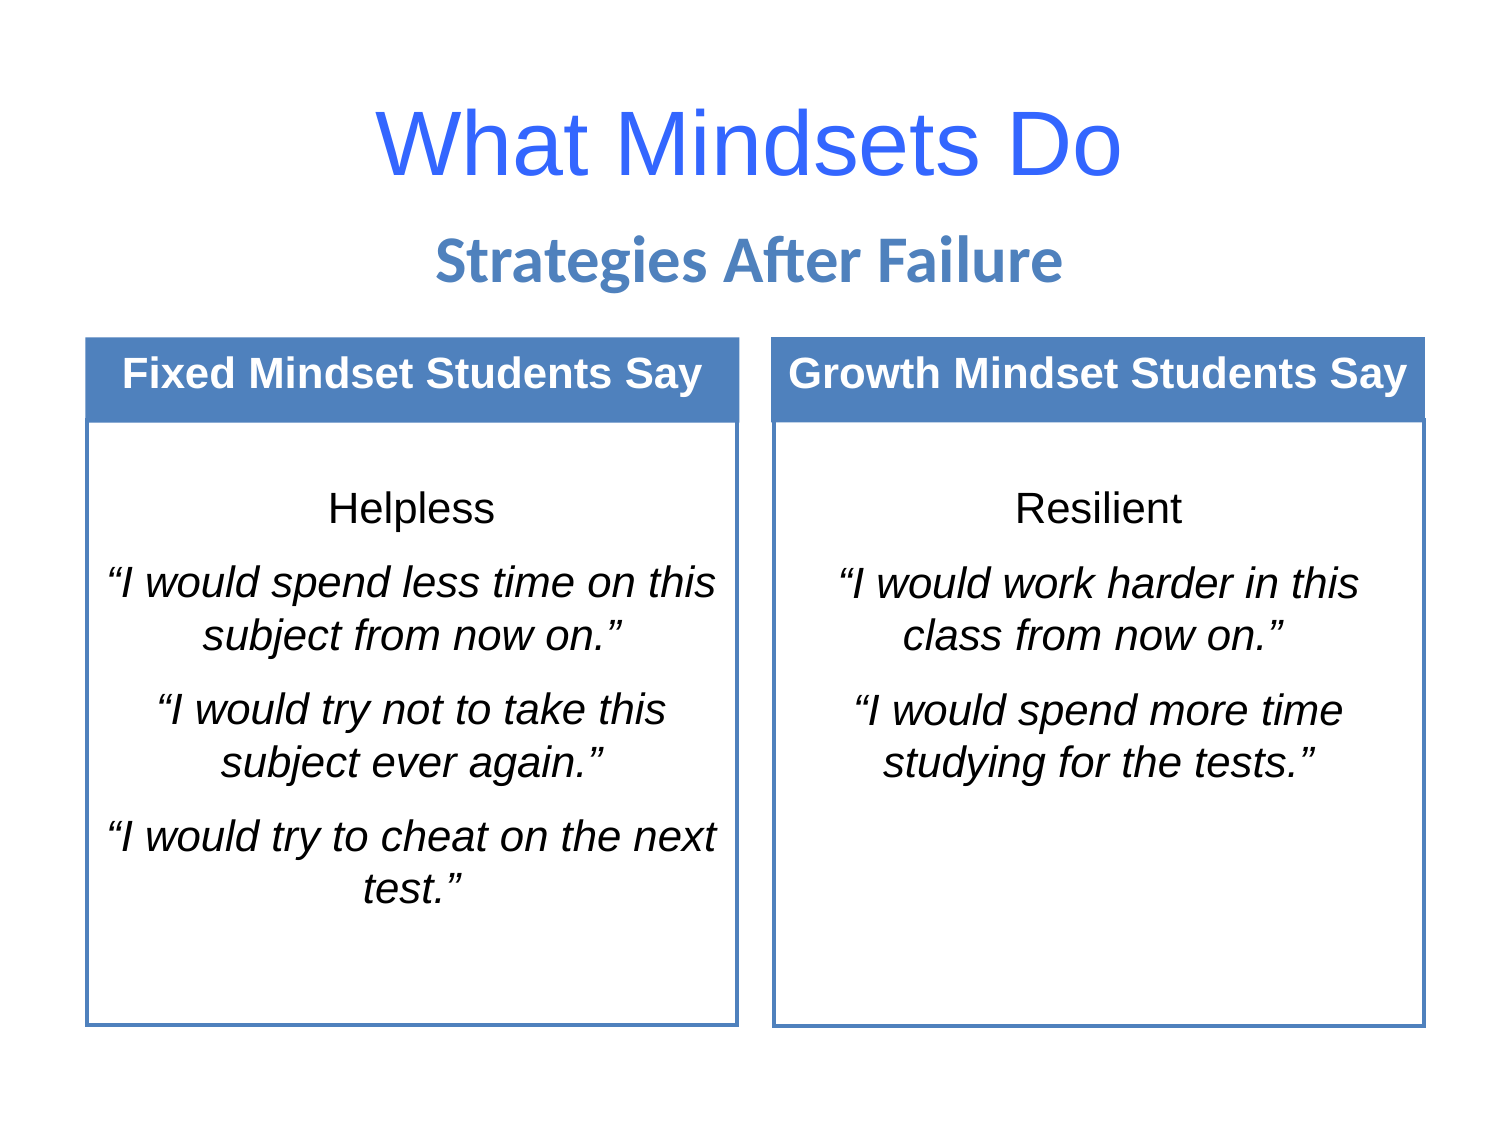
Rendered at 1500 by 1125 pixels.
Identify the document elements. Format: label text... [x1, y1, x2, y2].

title What Mindsets Do [75, 45, 1425, 162]
text_box Fixed Mindset Students Say [85, 337, 740, 423]
text_box Resilient “I would work harder in this class from now on.” “I would spend more time studying for the tests.” [773, 423, 1424, 1026]
text_box Strategies After Failure [74, 162, 1425, 350]
text_box Growth Mindset Students Say [771, 337, 1425, 423]
text_box Helpless “I would spend less time on this subject from now on.” “I would try not to take this subject ever again.” “I would try to cheat on the next test.” [86, 419, 737, 1025]
